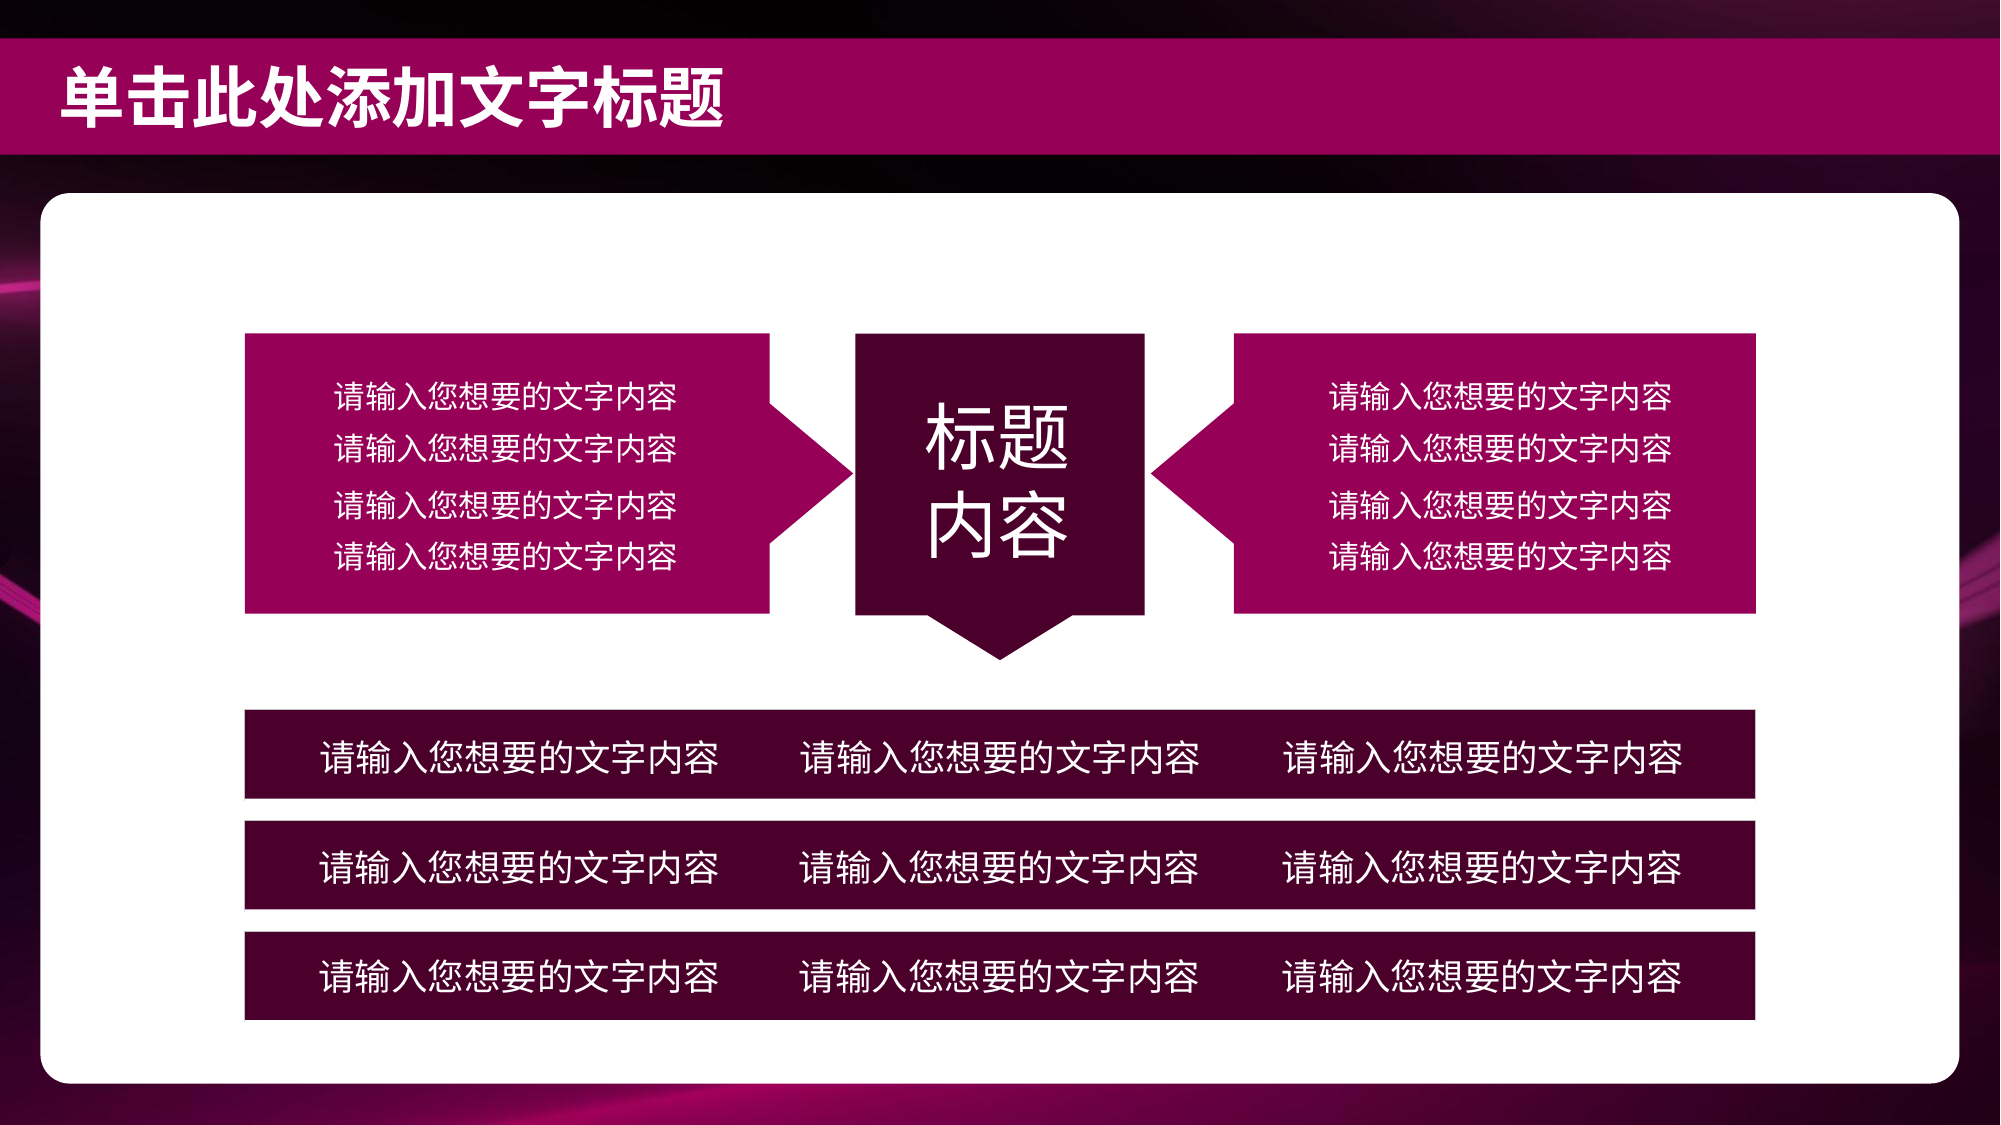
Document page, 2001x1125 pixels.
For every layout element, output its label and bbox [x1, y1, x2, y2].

text_box [855, 333, 1145, 661]
text_box [244, 820, 1756, 911]
text_box [244, 333, 854, 614]
text_box [244, 931, 1756, 1022]
text_box [1150, 333, 1756, 614]
text_box [244, 709, 1756, 801]
picture [0, 0, 2000, 38]
picture [0, 155, 2000, 1125]
